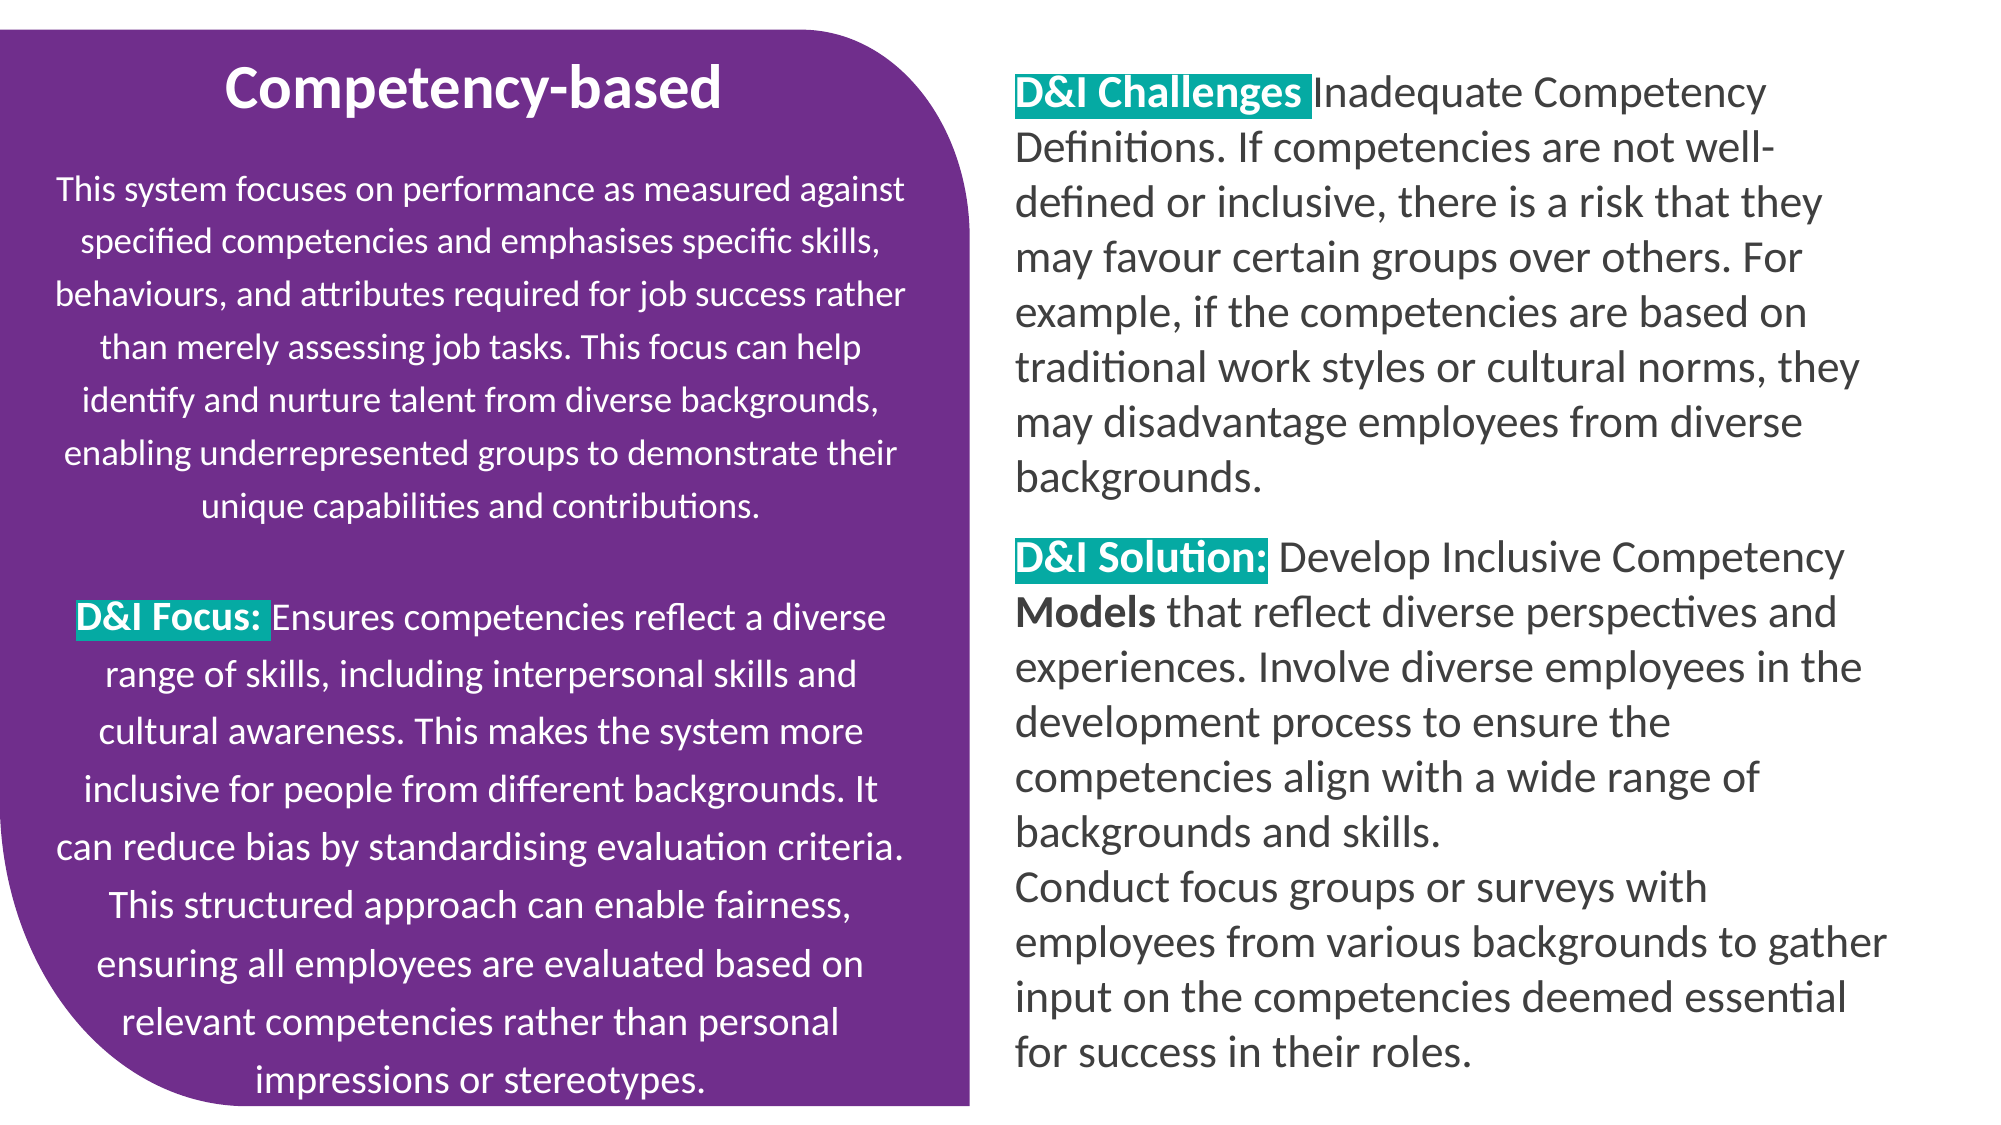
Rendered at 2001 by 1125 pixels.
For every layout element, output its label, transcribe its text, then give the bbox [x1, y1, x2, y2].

list Competency-based This system focuses on performance as measured against specified competencies and emphasises specific skills, behaviours, and attributes required for job success rather than merely assessing job tasks. This focus can help identify and nurture talent from diverse backgrounds, enabling underrepresented groups to demonstrate their unique capabilities and contributions. D&I Focus: Ensures competencies reflect a diverse range of skills, including interpersonal skills and cultural awareness. This makes the system more inclusive for people from different backgrounds. It can reduce bias by standardising evaluation criteria. This structured approach can enable fairness, ensuring all employees are evaluated based on relevant competencies rather than personal impressions or stereotypes. [37, 46, 925, 1125]
list D&I Challenges Inadequate Competency Definitions. If competencies are not well-defined or inclusive, there is a risk that they may favour certain groups over others. For example, if the competencies are based on traditional work styles or cultural norms, they may disadvantage employees from diverse backgrounds. D&I Solution: Develop Inclusive Competency Models that reflect diverse perspectives and experiences. Involve diverse employees in the development process to ensure the competencies align with a wide range of backgrounds and skills. Conduct focus groups or surveys with employees from various backgrounds to gather input on the competencies deemed essential for success in their roles. [999, 54, 1910, 1100]
